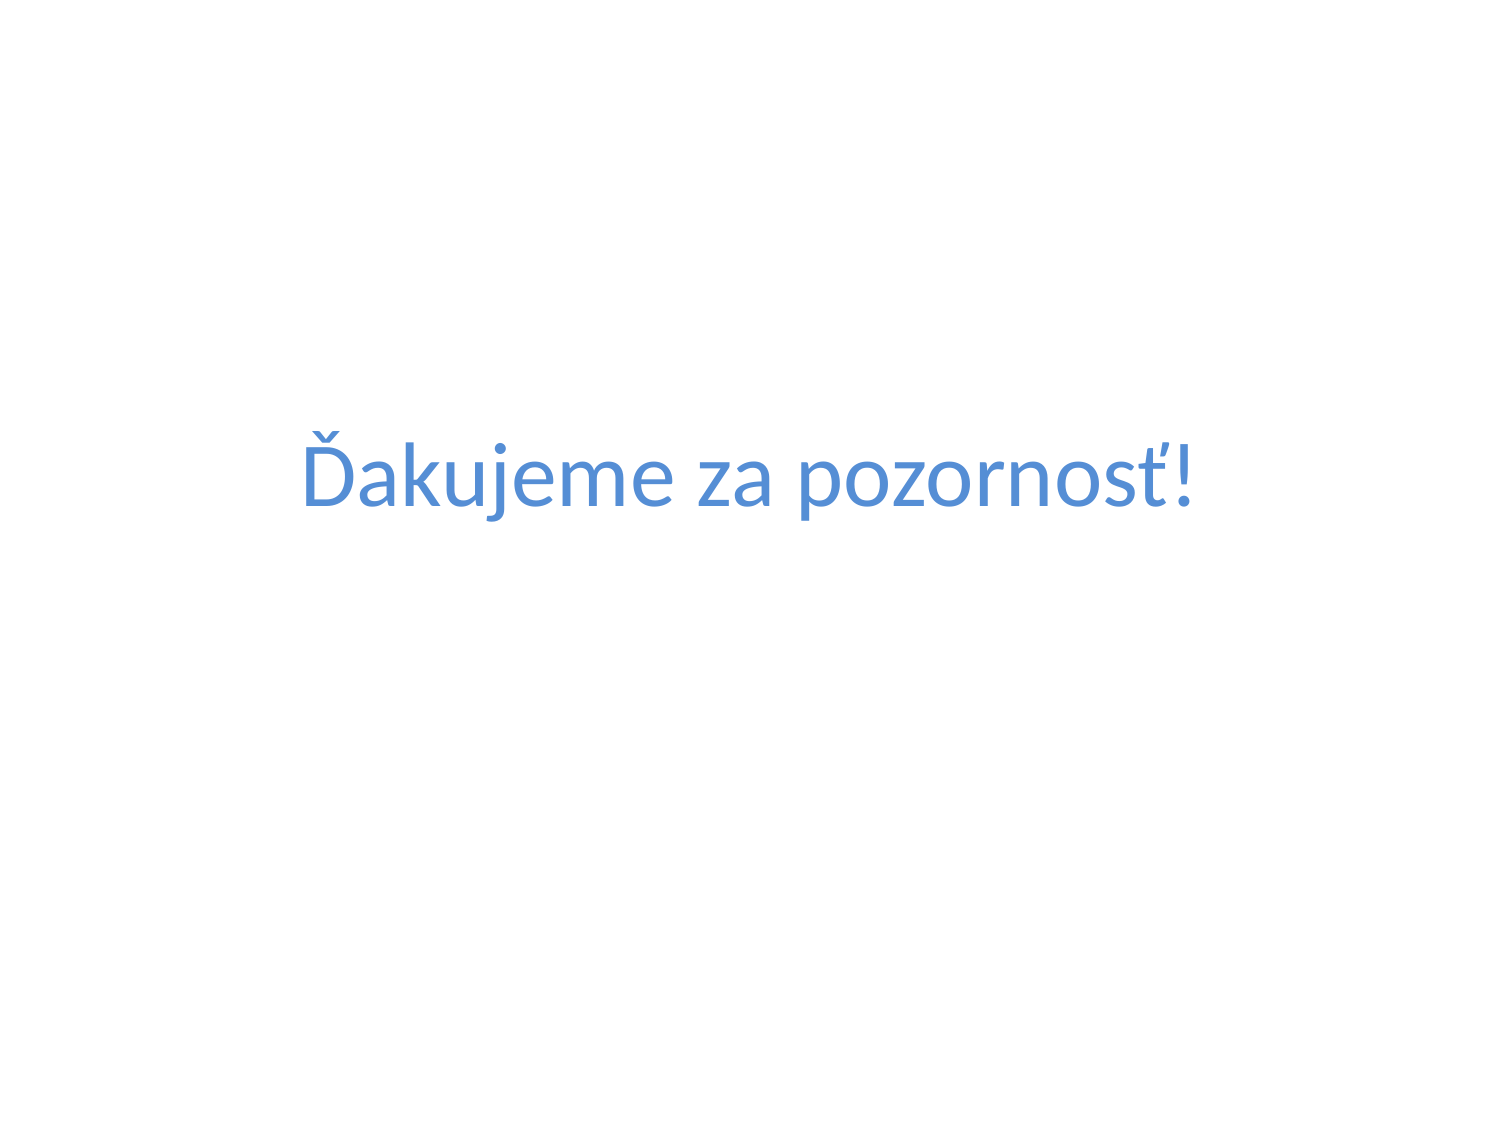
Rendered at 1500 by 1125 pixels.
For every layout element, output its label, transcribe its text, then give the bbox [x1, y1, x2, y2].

title Ďakujeme za pozornosť! [112, 349, 1388, 591]
